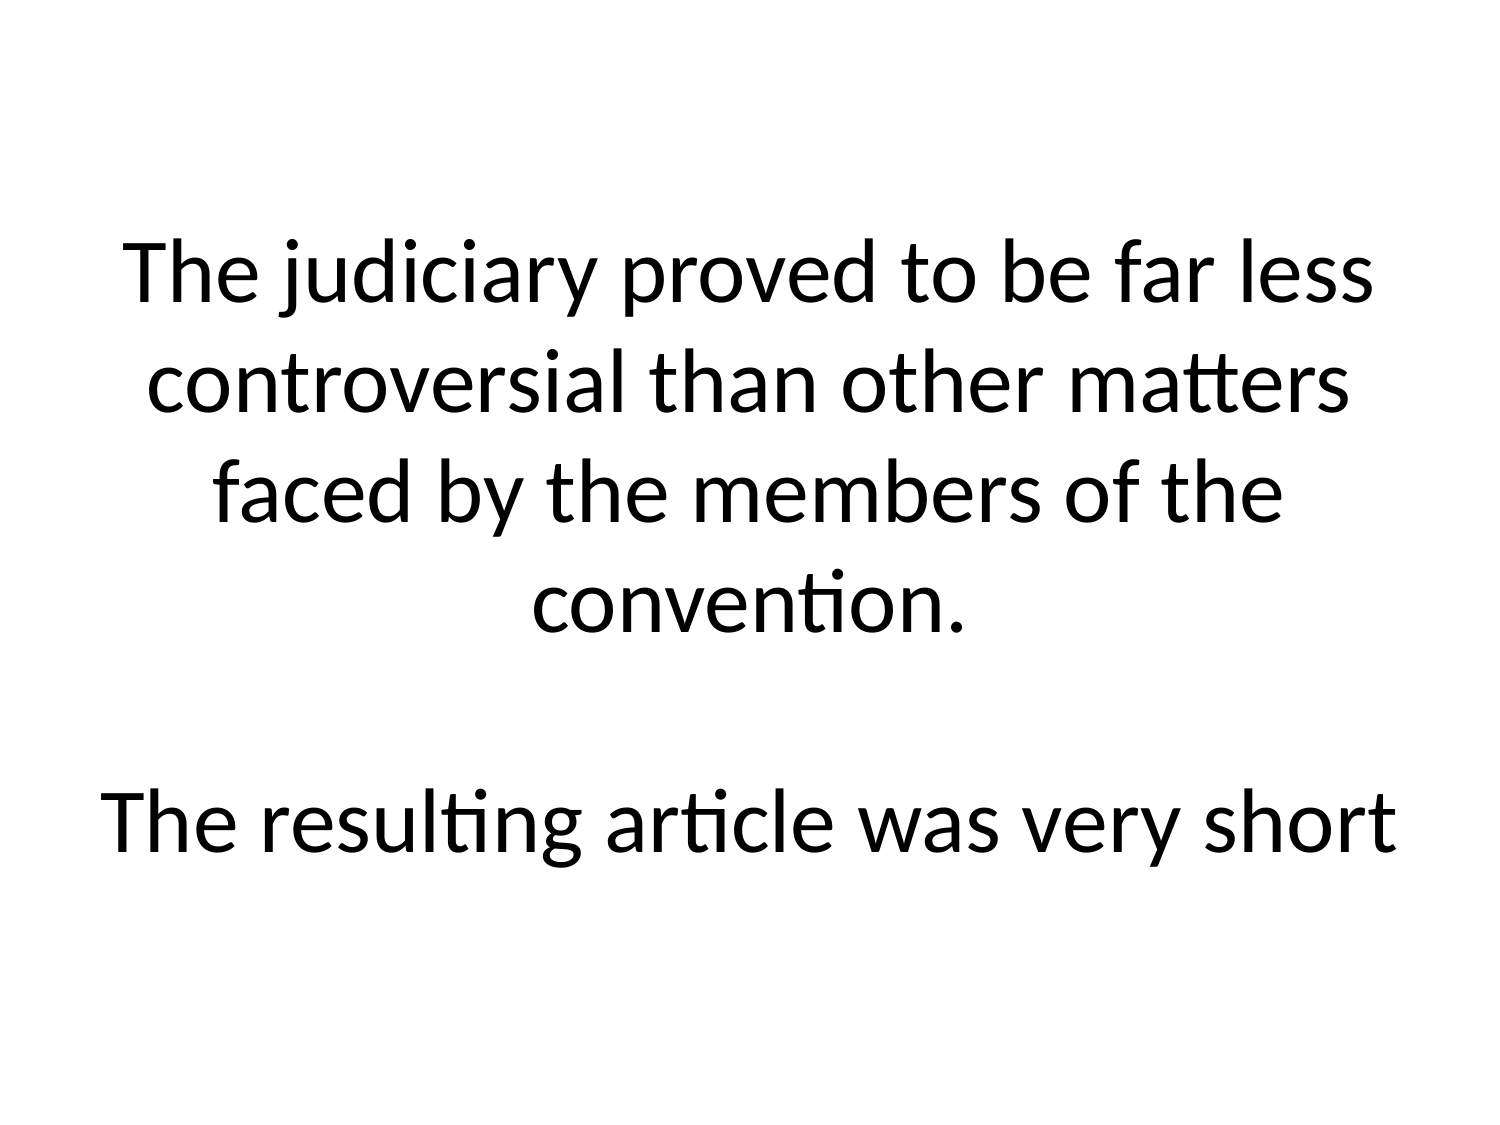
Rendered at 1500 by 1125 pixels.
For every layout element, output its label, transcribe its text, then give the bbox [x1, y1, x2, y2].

title The judiciary proved to be far less controversial than other matters faced by the members of the convention. The resulting article was very short [74, 44, 1426, 1038]
